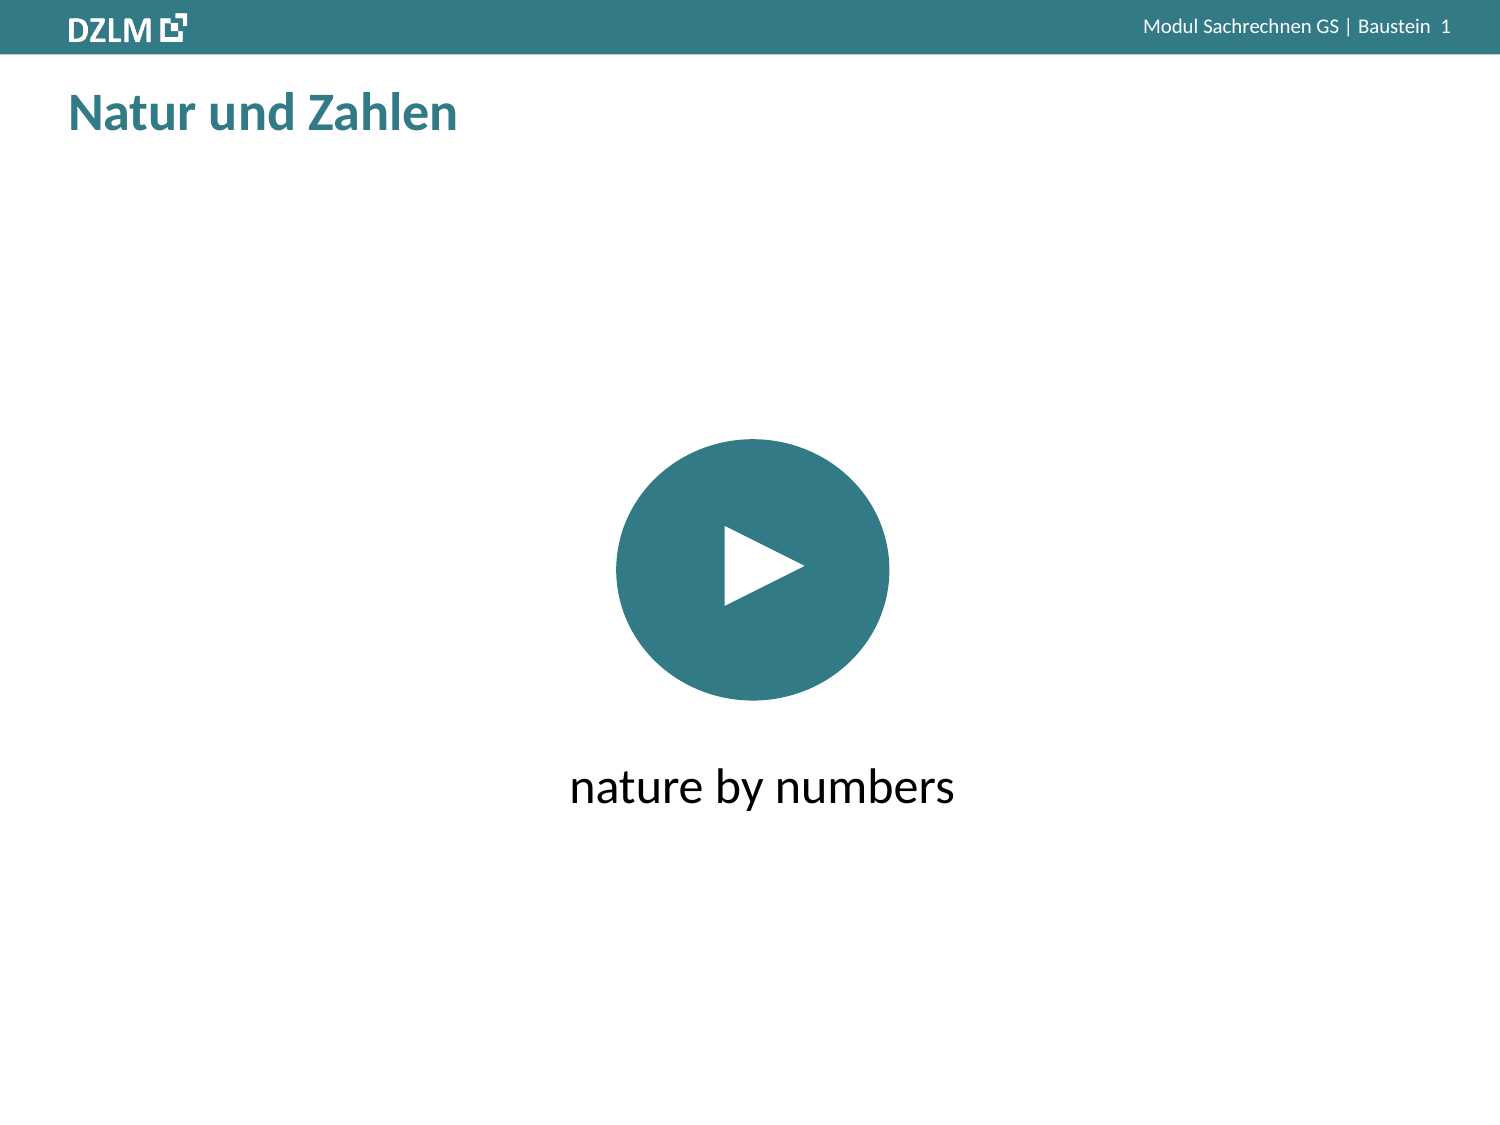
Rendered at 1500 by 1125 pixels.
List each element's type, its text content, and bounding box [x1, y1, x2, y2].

text_box nature by numbers [554, 746, 1046, 822]
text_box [616, 439, 889, 701]
title Natur und Zahlen [53, 68, 1436, 149]
